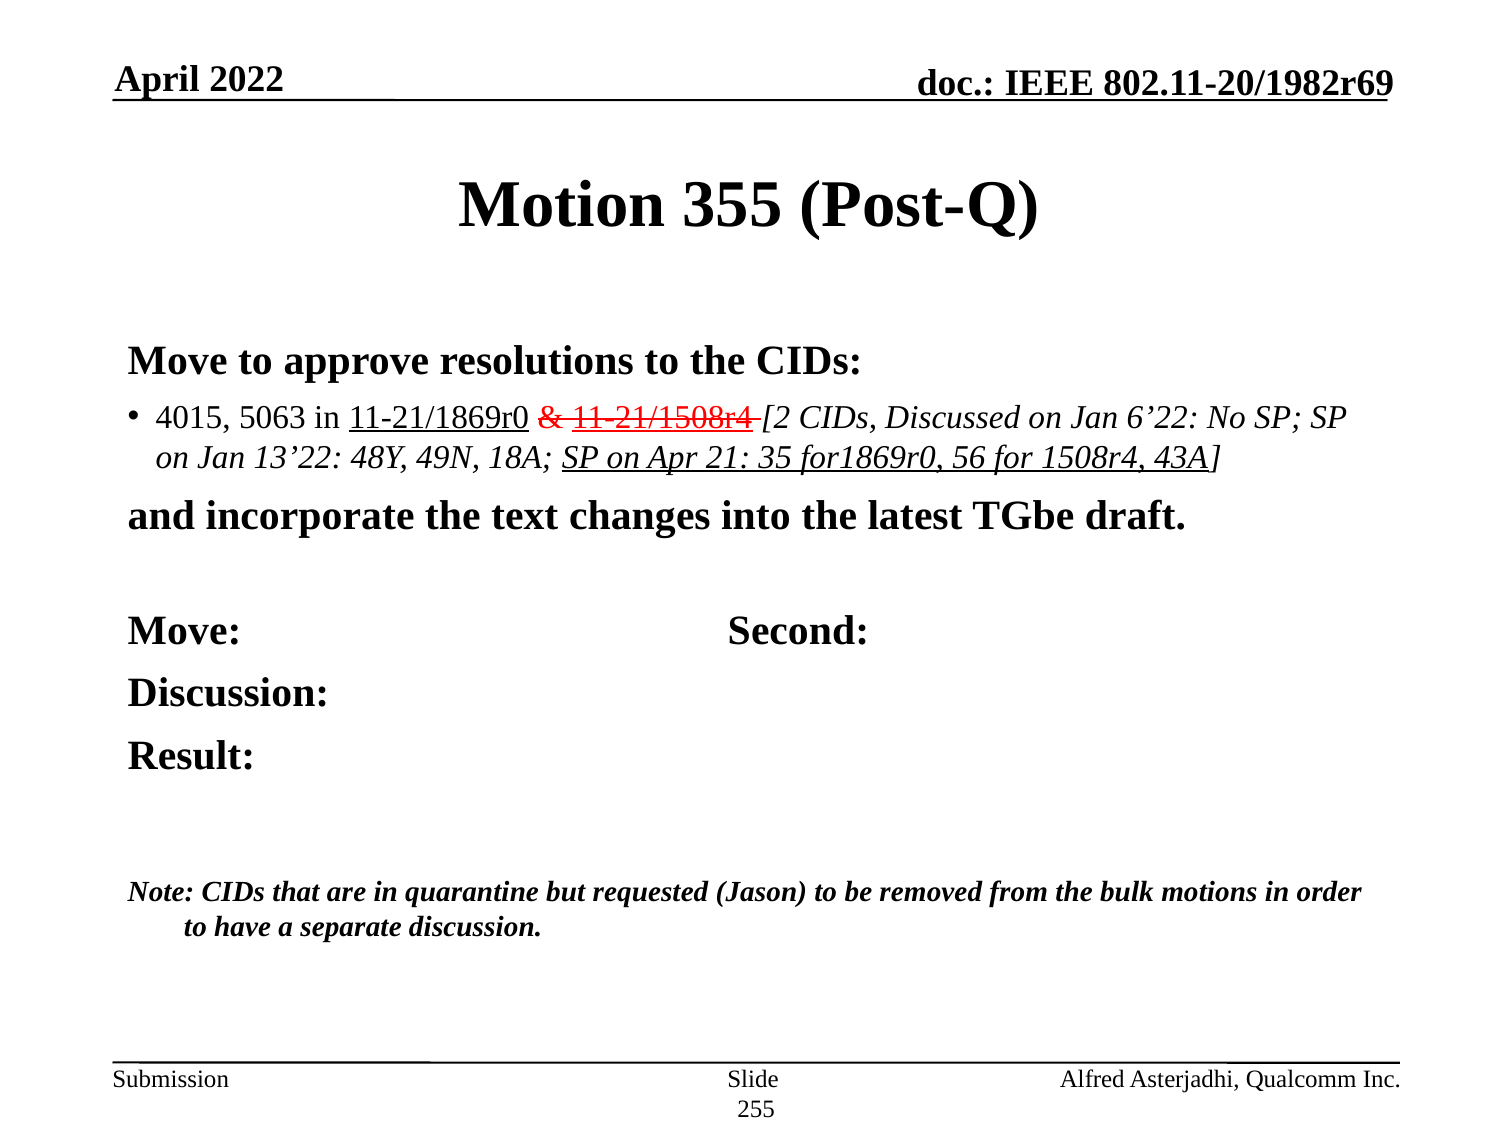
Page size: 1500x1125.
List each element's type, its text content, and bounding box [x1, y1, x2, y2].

list Move to approve resolutions to the CIDs: 4015, 5063 in 11-21/1869r0 & 11-21/1508r4 [2 CIDs, Discussed on Jan 6’22: No SP; SP on Jan 13’22: 48Y, 49N, 18A; SP on Apr 21: 35 for1869r0, 56 for 1508r4, 43A] and incorporate the text changes into the latest TGbe draft. Move: Second: Discussion: Result: Note: CIDs that are in quarantine but requested (Jason) to be removed from the bulk motions in order to have a separate discussion. [112, 324, 1388, 1000]
footer Alfred Asterjadhi, Qualcomm Inc. [878, 1061, 1402, 1093]
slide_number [114, 54, 423, 100]
slide_number Slide 255 [712, 1061, 800, 1123]
title Motion 355 (Post-Q) [112, 112, 1388, 288]
